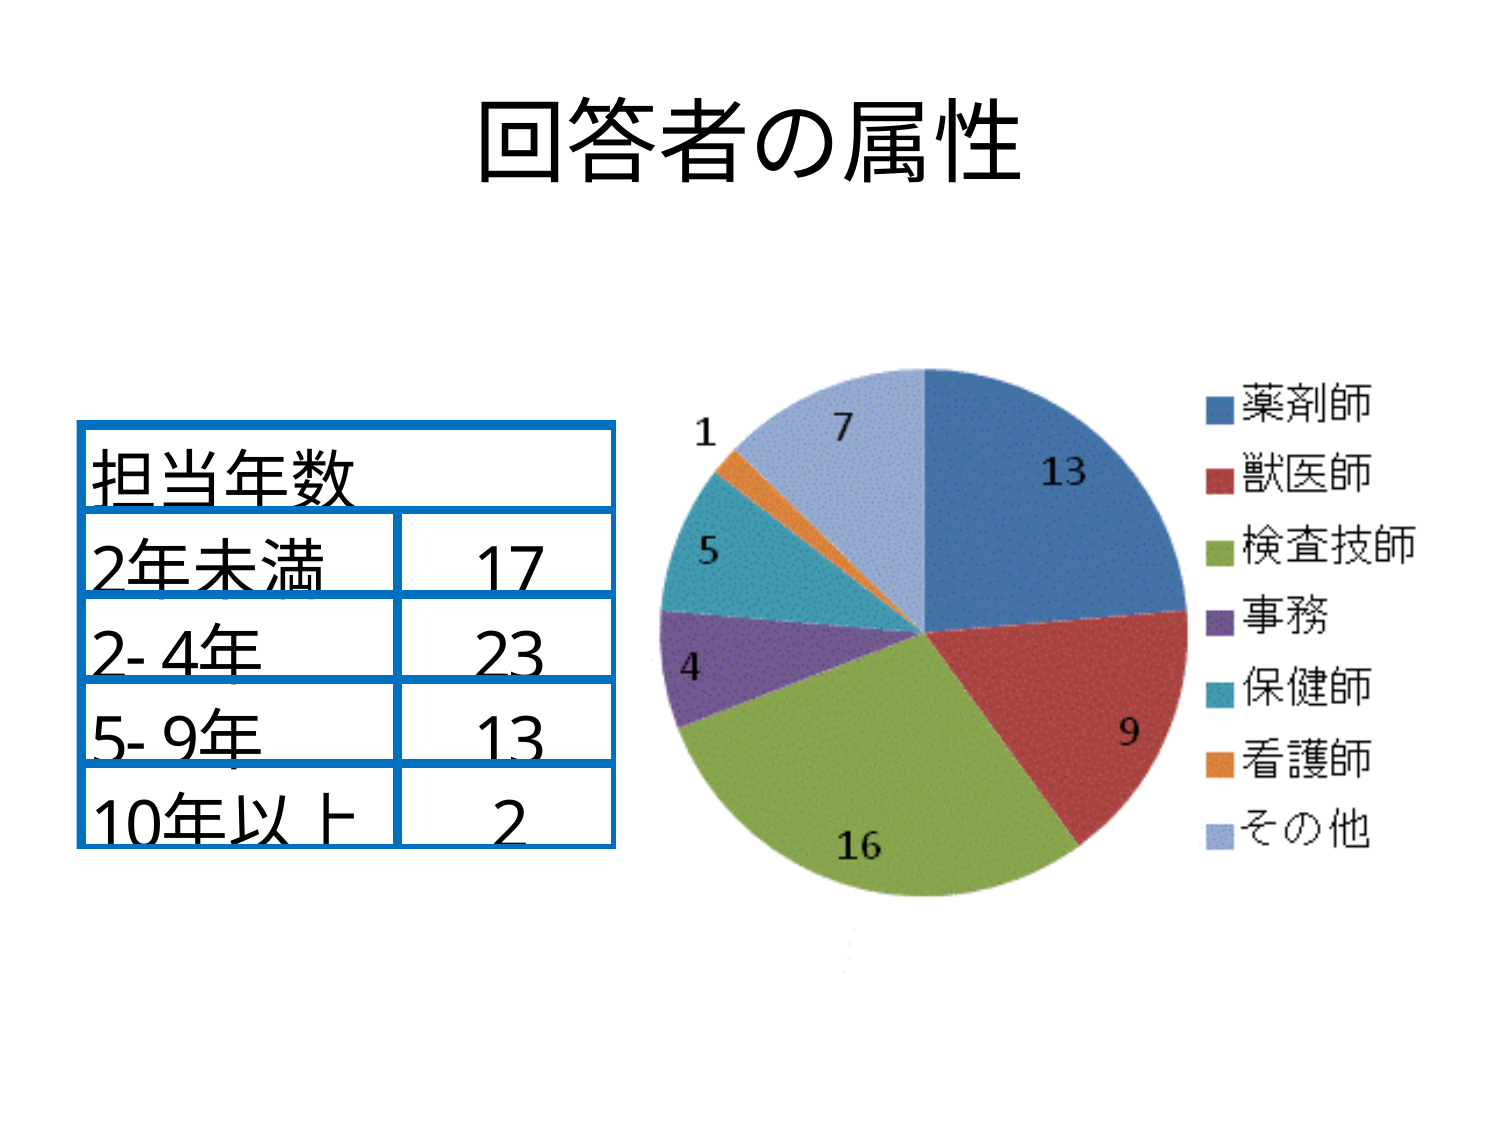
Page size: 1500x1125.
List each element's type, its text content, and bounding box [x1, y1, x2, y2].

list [76, 420, 621, 854]
title 回答者の属性 [75, 45, 1425, 233]
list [572, 302, 1437, 977]
